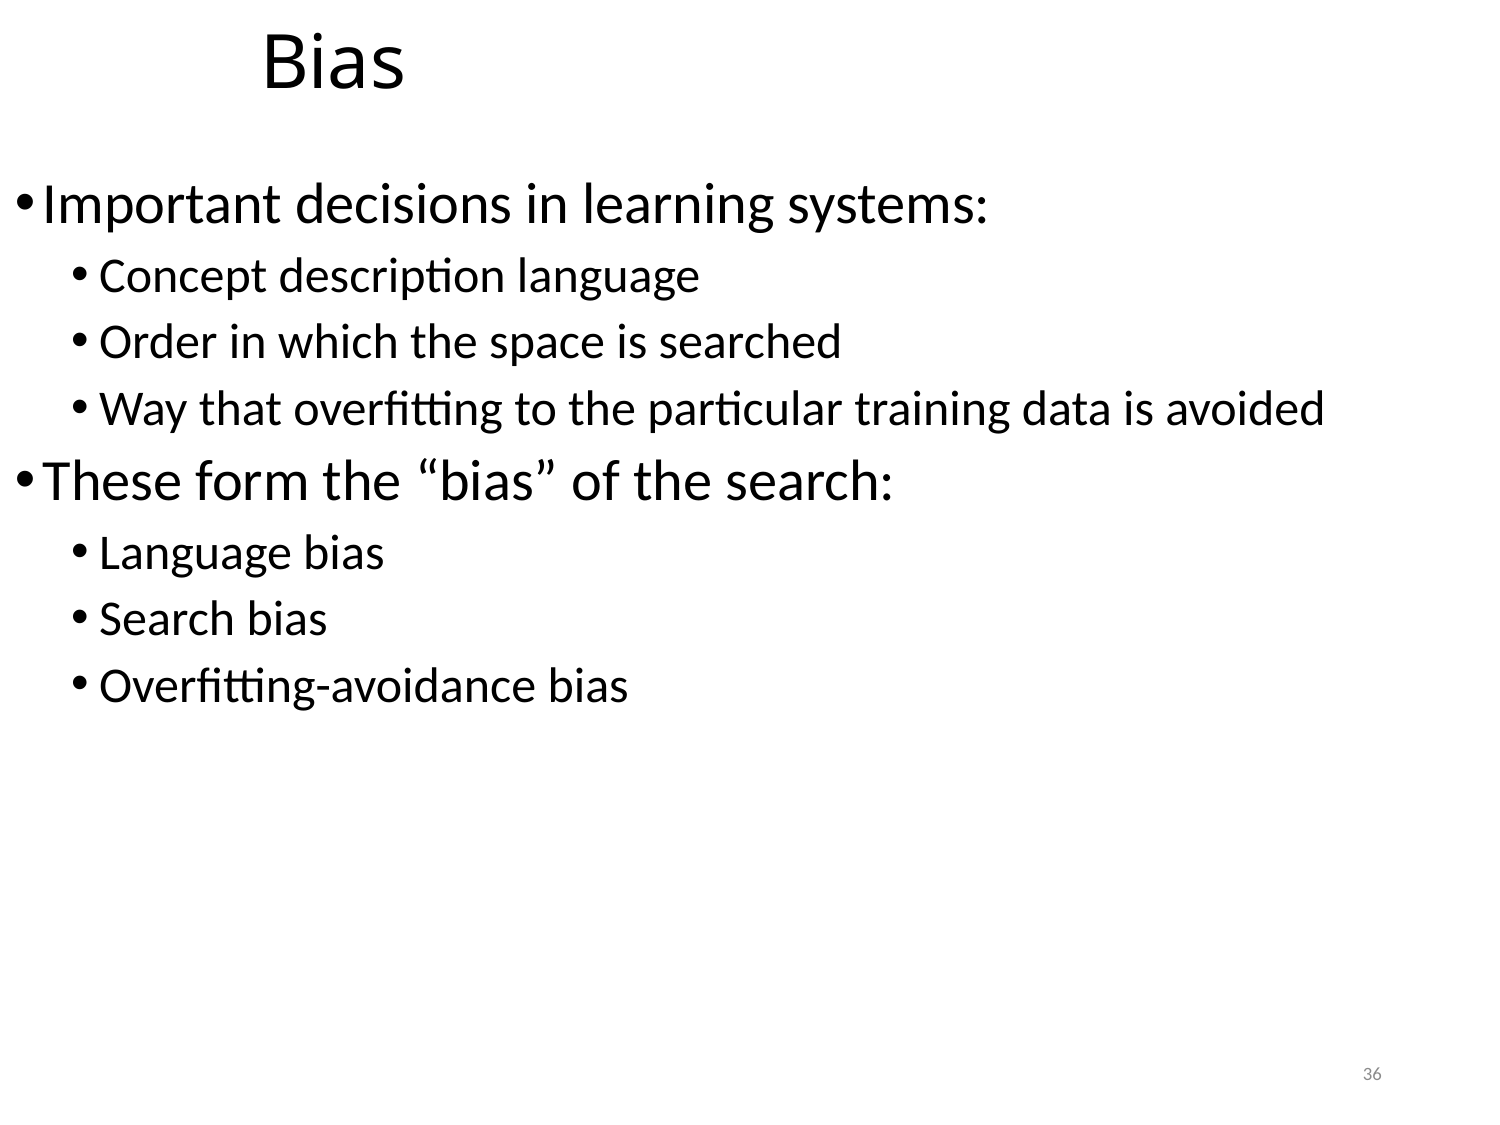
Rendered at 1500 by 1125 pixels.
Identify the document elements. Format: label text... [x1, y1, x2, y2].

slide_number 36 [1059, 1042, 1397, 1103]
title Bias [245, 0, 1500, 159]
list Important decisions in learning systems: Concept description language Order in which the space is searched Way that overfitting to the particular training data is avoided These form the “bias” of the search: Language bias Search bias Overfitting-avoidance bias [0, 166, 1441, 819]
